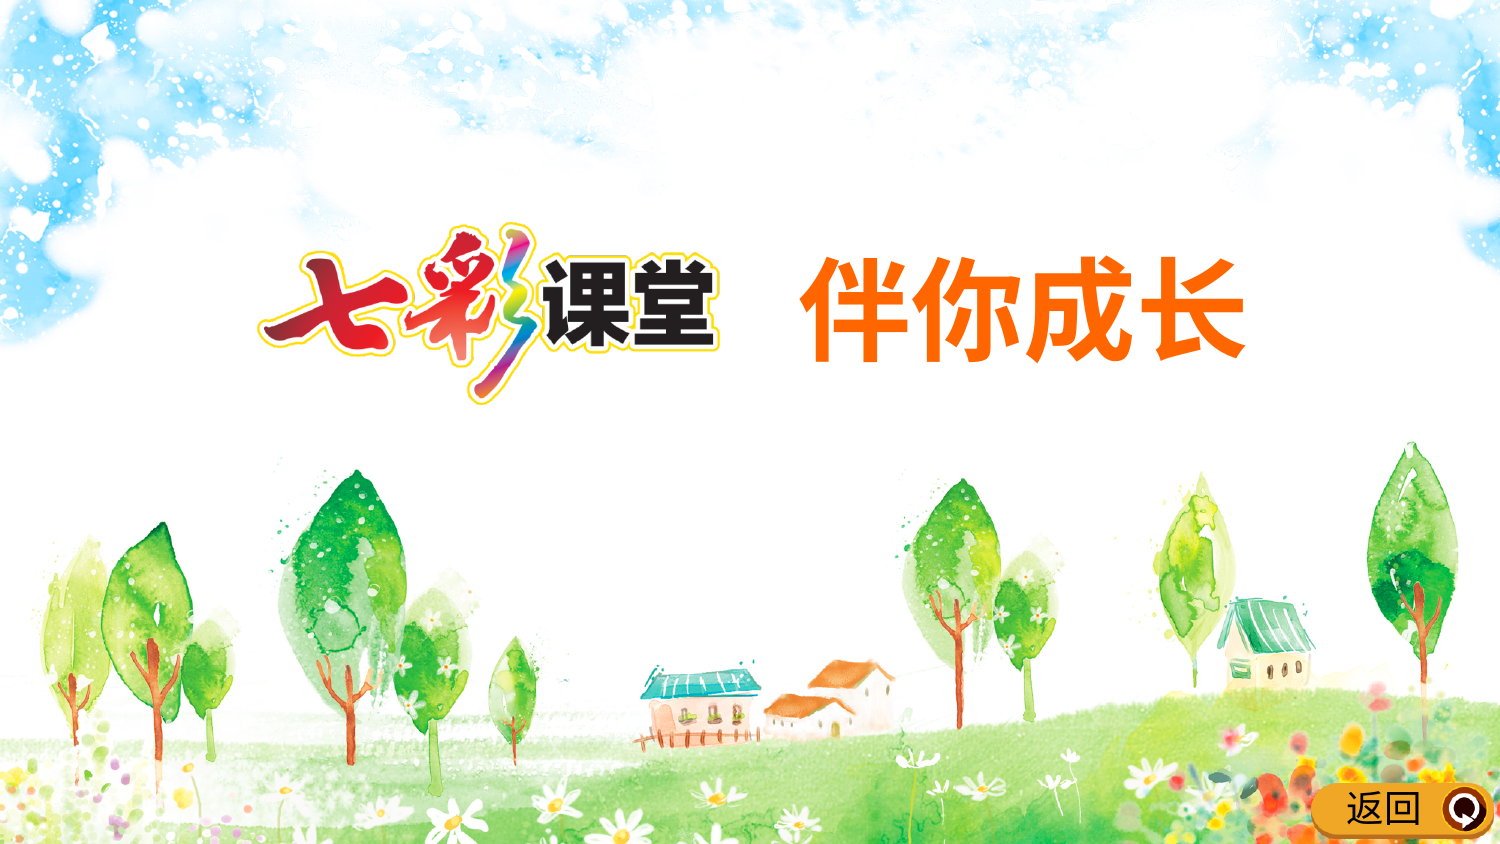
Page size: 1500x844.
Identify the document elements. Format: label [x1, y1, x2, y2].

picture [0, 0, 1500, 844]
text_box [253, 220, 1316, 407]
